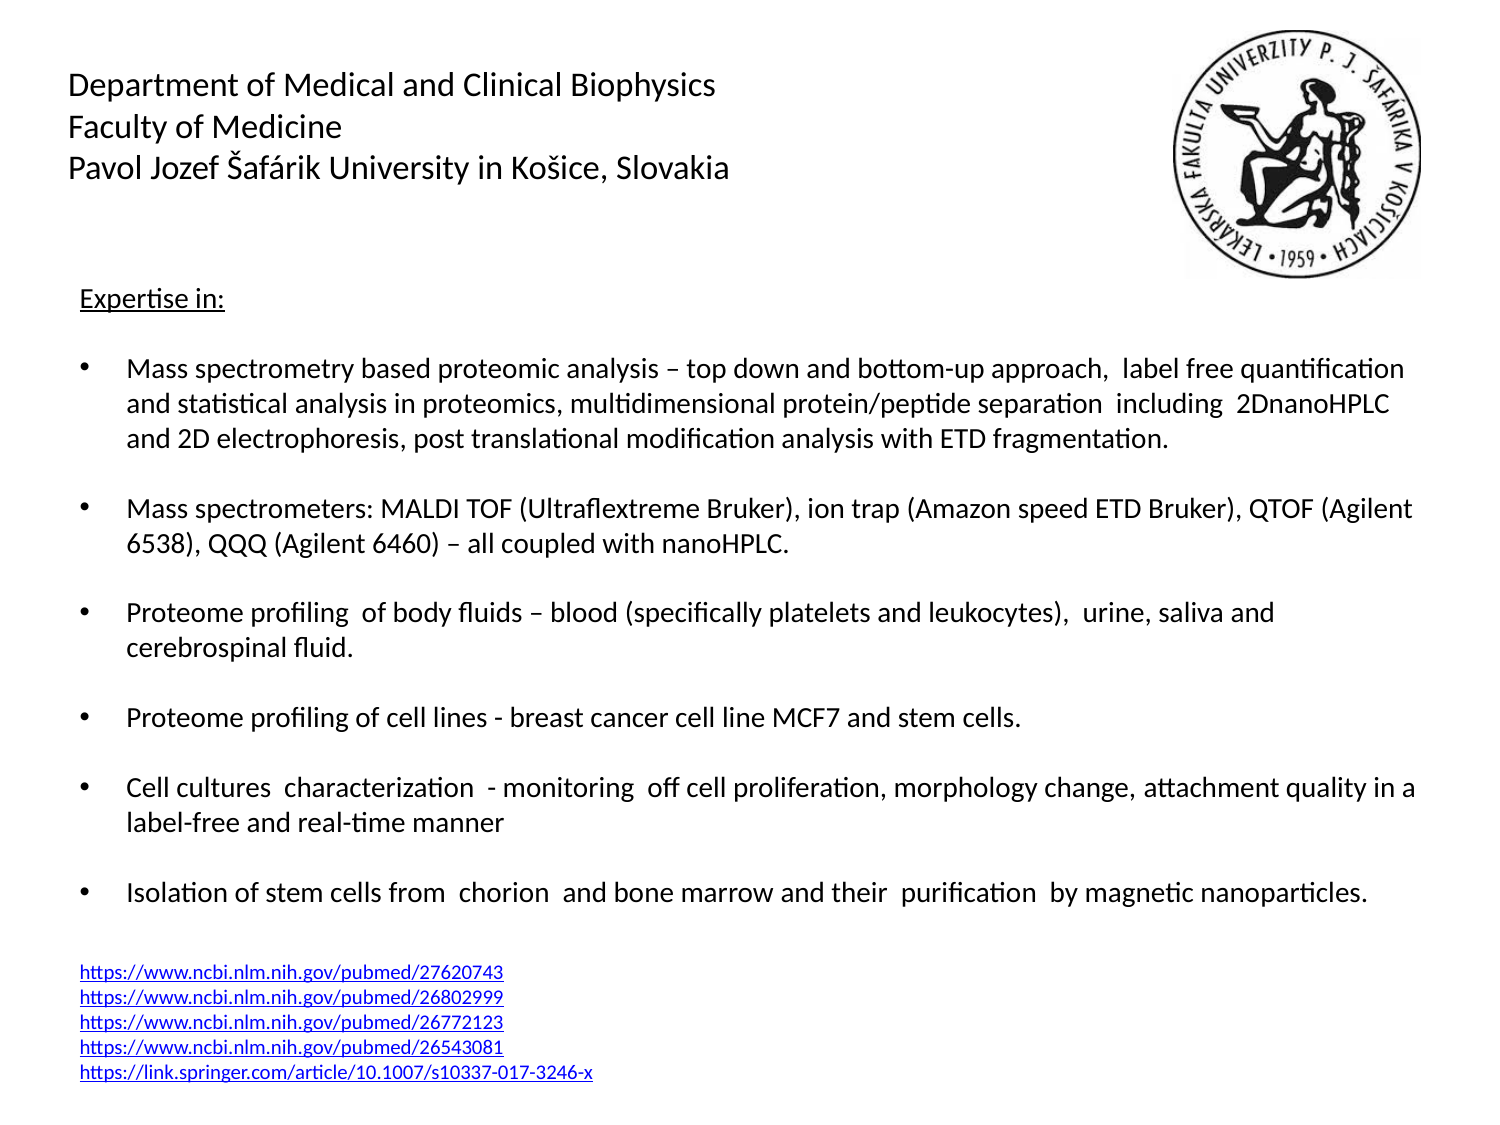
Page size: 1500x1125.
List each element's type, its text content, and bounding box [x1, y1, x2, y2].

title Department of Medical and Clinical Biophysics Faculty of Medicine Pavol Jozef Šafárik University in Košice, Slovakia [53, 54, 1167, 296]
text_box Expertise in: Mass spectrometry based proteomic analysis – top down and bottom-up approach, label free quantification and statistical analysis in proteomics, multidimensional protein/peptide separation including 2DnanoHPLC and 2D electrophoresis, post translational modification analysis with ETD fragmentation. Mass spectrometers: MALDI TOF (Ultraflextreme Bruker), ion trap (Amazon speed ETD Bruker), QTOF (Agilent 6538), QQQ (Agilent 6460) – all coupled with nanoHPLC. Proteome profiling of body fluids – blood (specifically platelets and leukocytes), urine, saliva and cerebrospinal fluid. Proteome profiling of cell lines - breast cancer cell line MCF7 and stem cells. Cell cultures characterization - monitoring off cell proliferation, morphology change, attachment quality in a label-free and real-time manner Isolation of stem cells from chorion and bone marrow and their purification by magnetic nanoparticles. https://www.ncbi.nlm.nih.gov/pubmed/27620743 https://www.ncbi.nlm.nih.gov/pubmed/26802999 https://www.ncbi.nlm.nih.gov/pubmed/26772123 https://www.ncbi.nlm.nih.gov/pubmed/26543081 https://link.springer.com/article/10.1007/s10337-017-3246-x [64, 271, 1449, 1125]
picture [1172, 30, 1421, 280]
